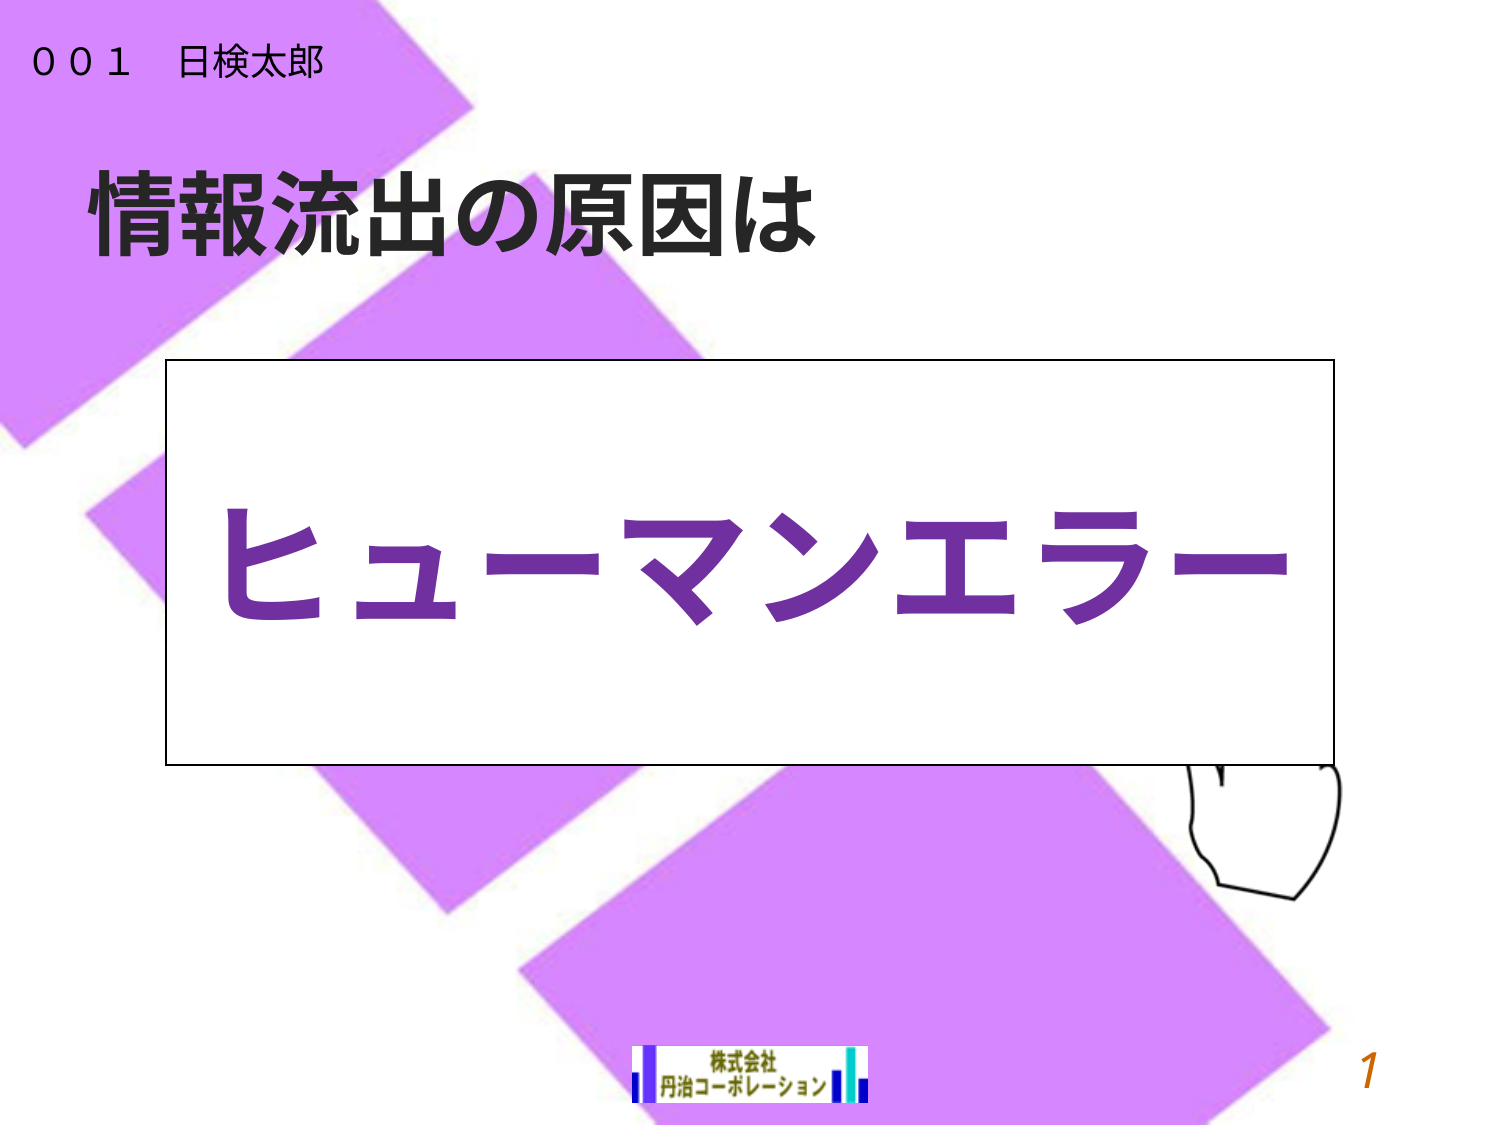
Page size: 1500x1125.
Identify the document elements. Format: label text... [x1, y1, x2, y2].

picture [0, 0, 1500, 1125]
text_box 情報流出の原因は [70, 149, 836, 275]
slide_number 0 [1059, 1042, 1397, 1103]
text_box ００１ 日検太郎 [10, 30, 341, 91]
text_box ヒューマンエラー [165, 359, 1335, 766]
